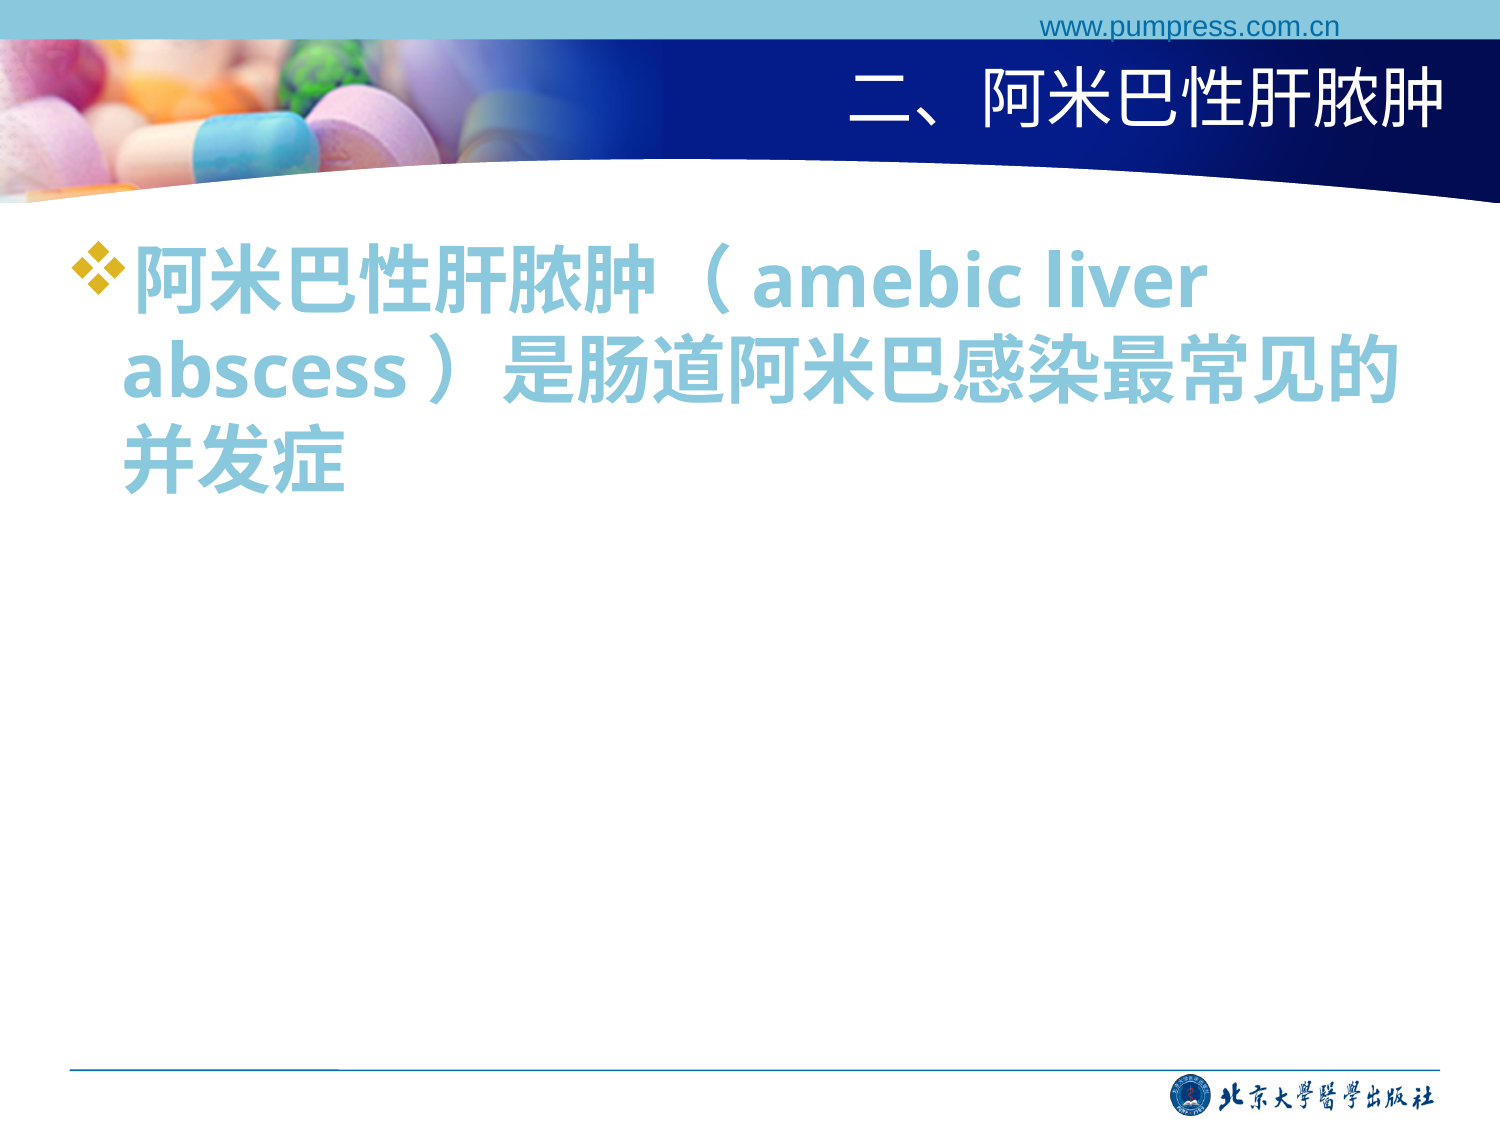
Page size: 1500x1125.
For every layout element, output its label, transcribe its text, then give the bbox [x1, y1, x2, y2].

slide_number www.pumpress.com.cn [1025, 0, 1463, 38]
list 阿米巴性肝脓肿（amebic liver abscess）是肠道阿米巴感染最常见的并发症 [49, 224, 1463, 1026]
picture [0, 40, 1500, 203]
picture [1170, 1074, 1436, 1118]
title 二、阿米巴性肝脓肿 [137, 49, 1463, 143]
